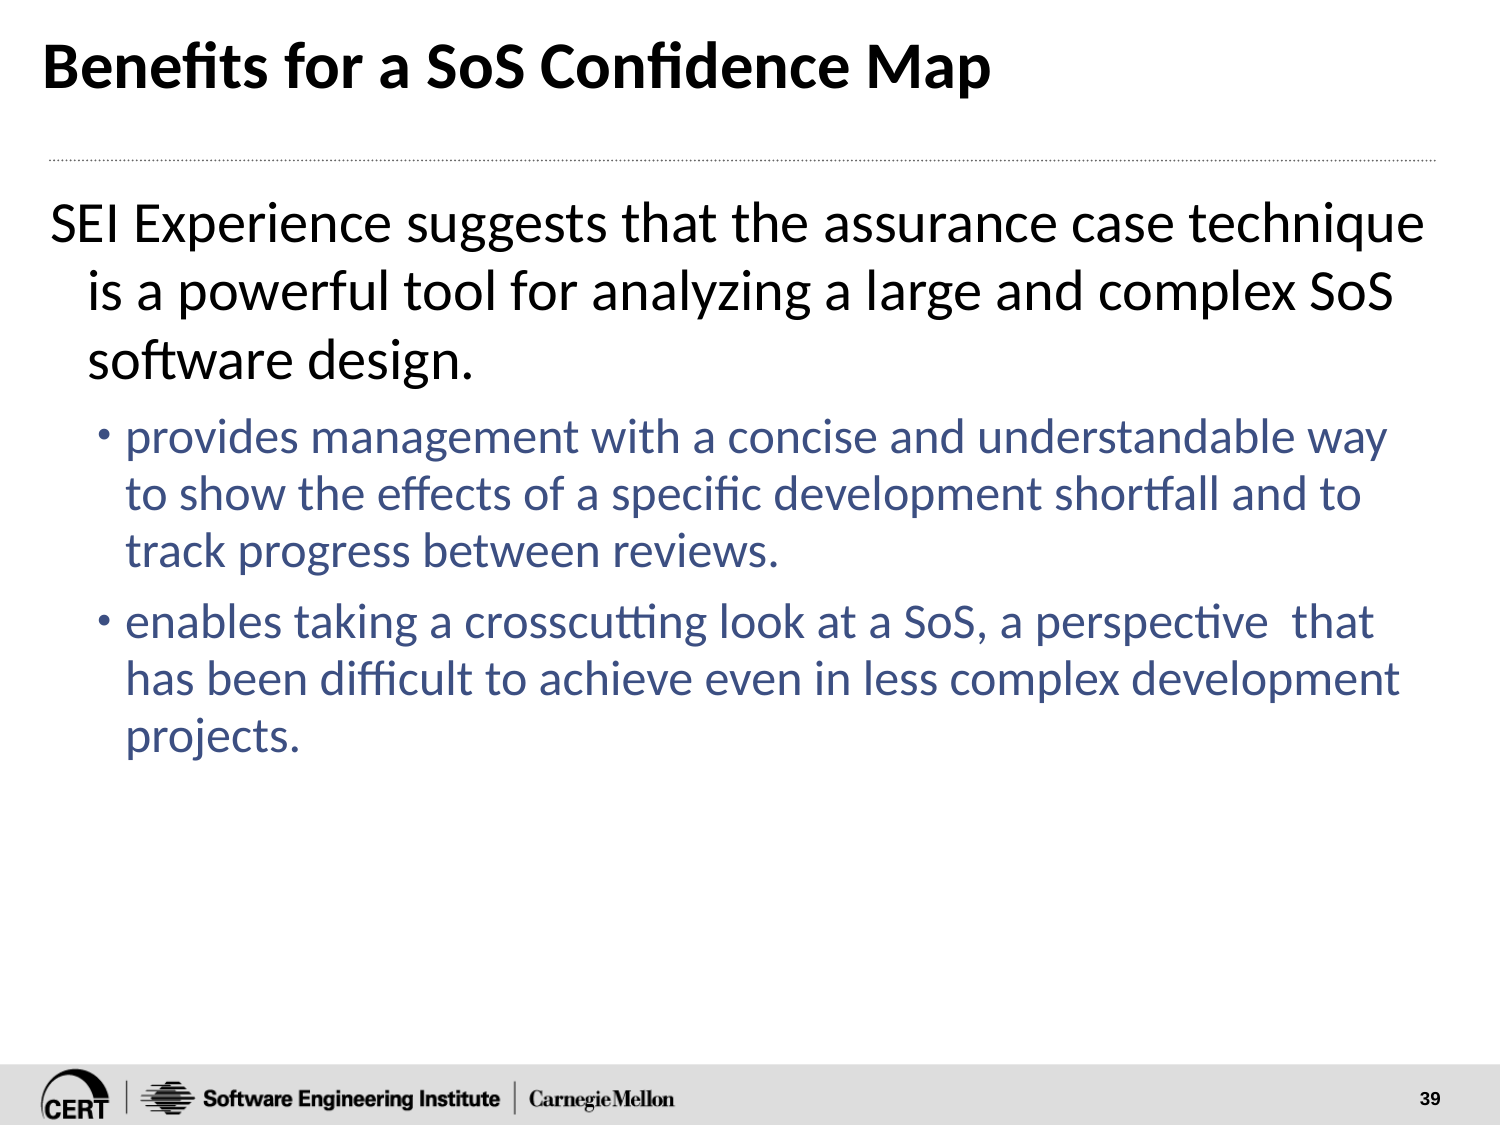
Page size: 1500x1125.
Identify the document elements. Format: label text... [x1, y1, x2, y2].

picture [24, 1065, 688, 1125]
list SEI Experience suggests that the assurance case technique is a powerful tool for analyzing a large and complex SoS software design. provides management with a concise and understandable way to show the effects of a specific development shortfall and to track progress between reviews. enables taking a crosscutting look at a SoS, a perspective that has been difficult to achieve even in less complex development projects. [49, 187, 1438, 1001]
title Benefits for a SoS Confidence Map [42, 37, 1434, 155]
